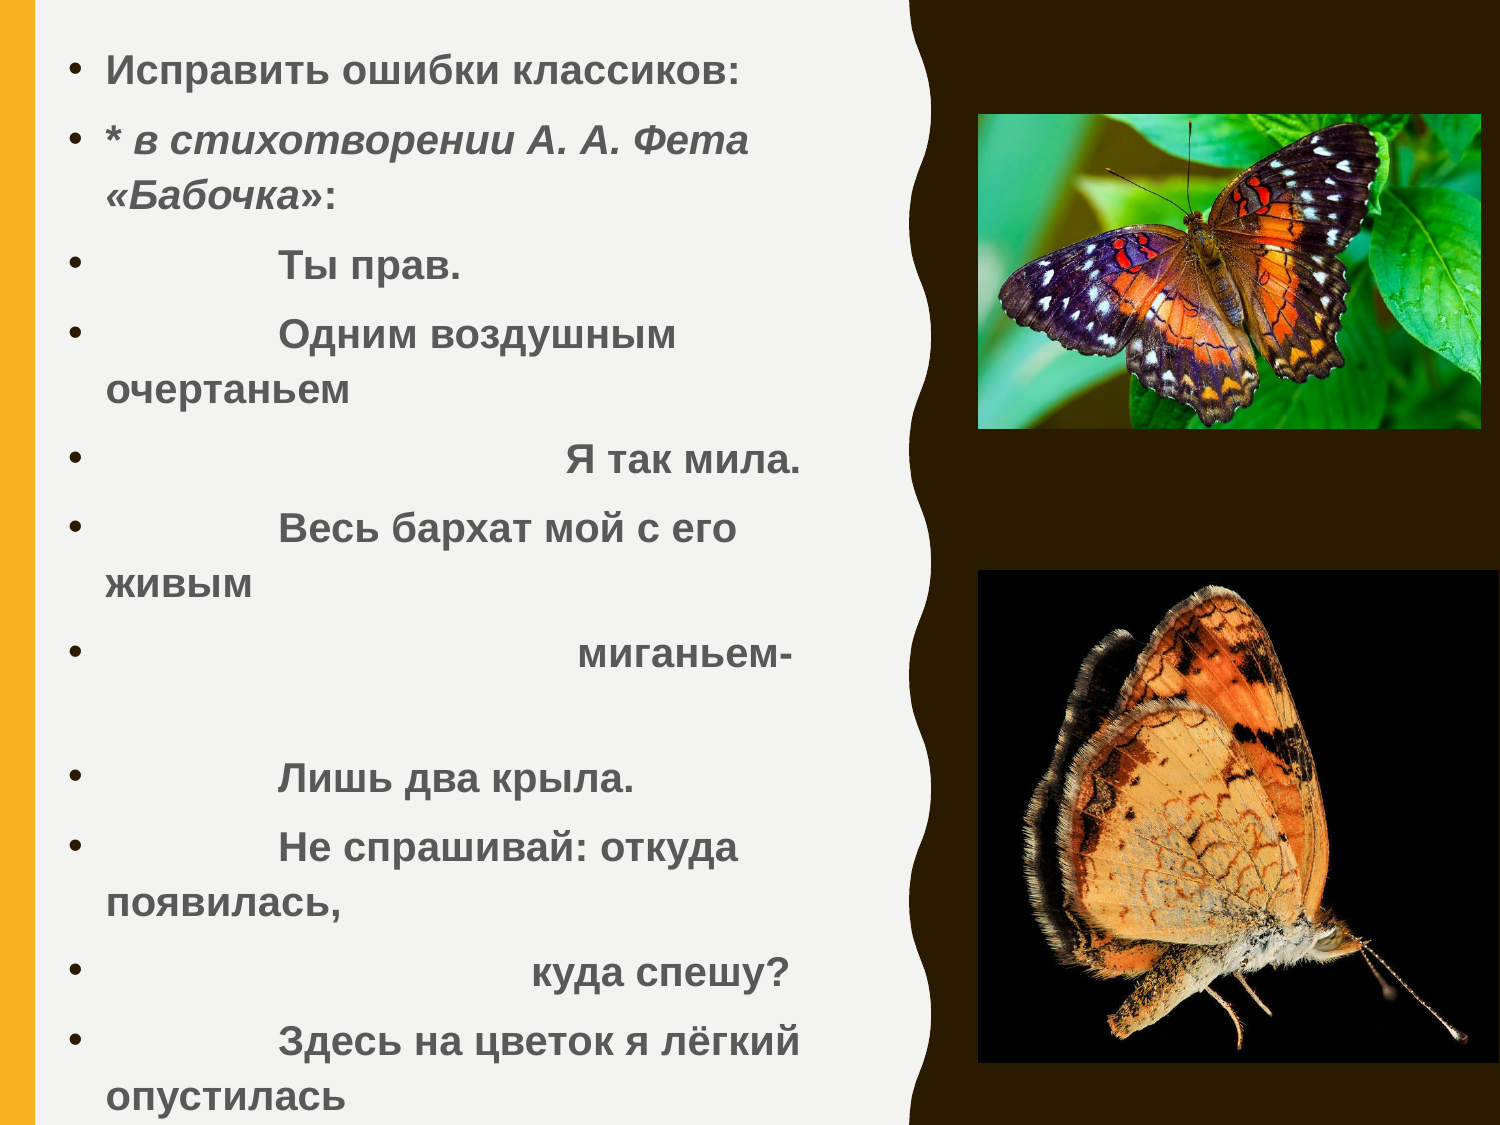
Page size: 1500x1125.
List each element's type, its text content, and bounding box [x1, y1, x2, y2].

list Исправить ошибки классиков: * в стихотворении А. А. Фета «Бабочка»: Ты прав. Одним воздушным очертаньем Я так мила. Весь бархат мой с его живым миганьем- Лишь два крыла. Не спрашивай: откуда появилась, куда спешу? Здесь на цветок я лёгкий опустилась и вот - дышу. [53, 30, 869, 1106]
picture [978, 114, 1481, 429]
picture [978, 570, 1499, 1063]
